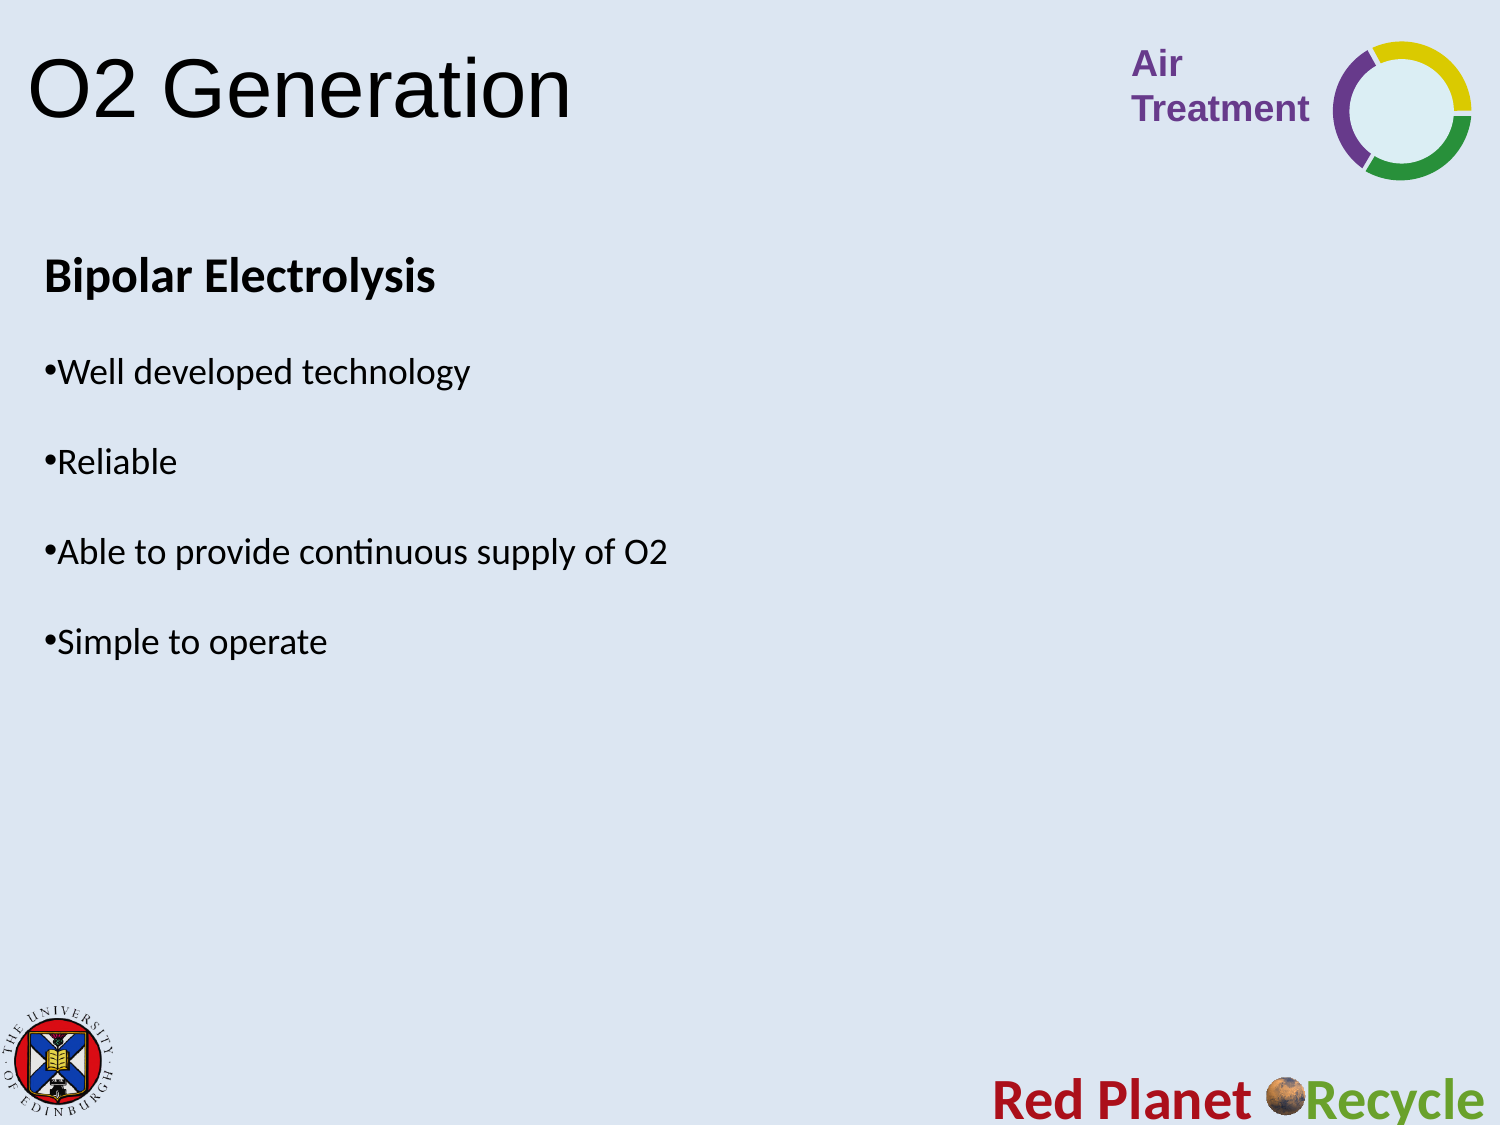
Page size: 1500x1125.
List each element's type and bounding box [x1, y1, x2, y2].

list [0, 0, 1500, 1009]
text_box [2, 1005, 1500, 1125]
text_box [1115, 30, 1482, 191]
